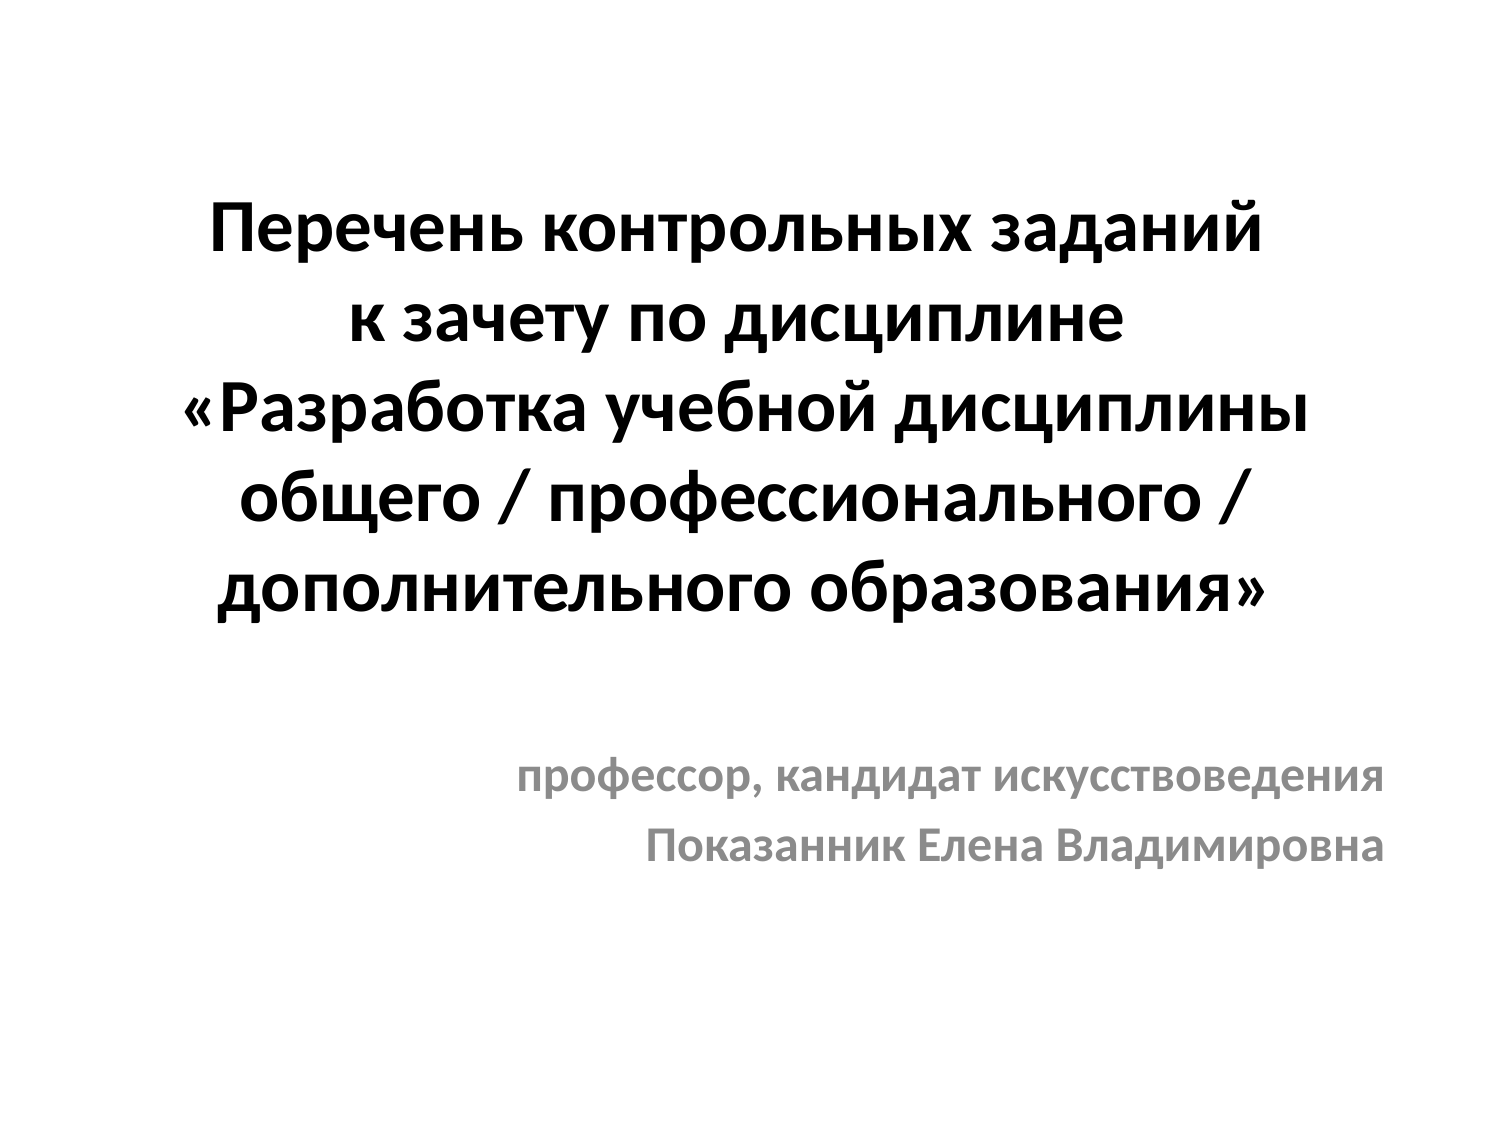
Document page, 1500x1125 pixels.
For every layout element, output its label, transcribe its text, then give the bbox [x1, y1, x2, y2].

text_box Перечень контрольных заданий к зачету по дисциплине «Разработка учебной дисциплины общего / профессионального / дополнительного образования» [88, 160, 1404, 553]
text_box профессор, кандидат искусствоведения Показанник Елена Владимировна [85, 733, 1401, 1006]
